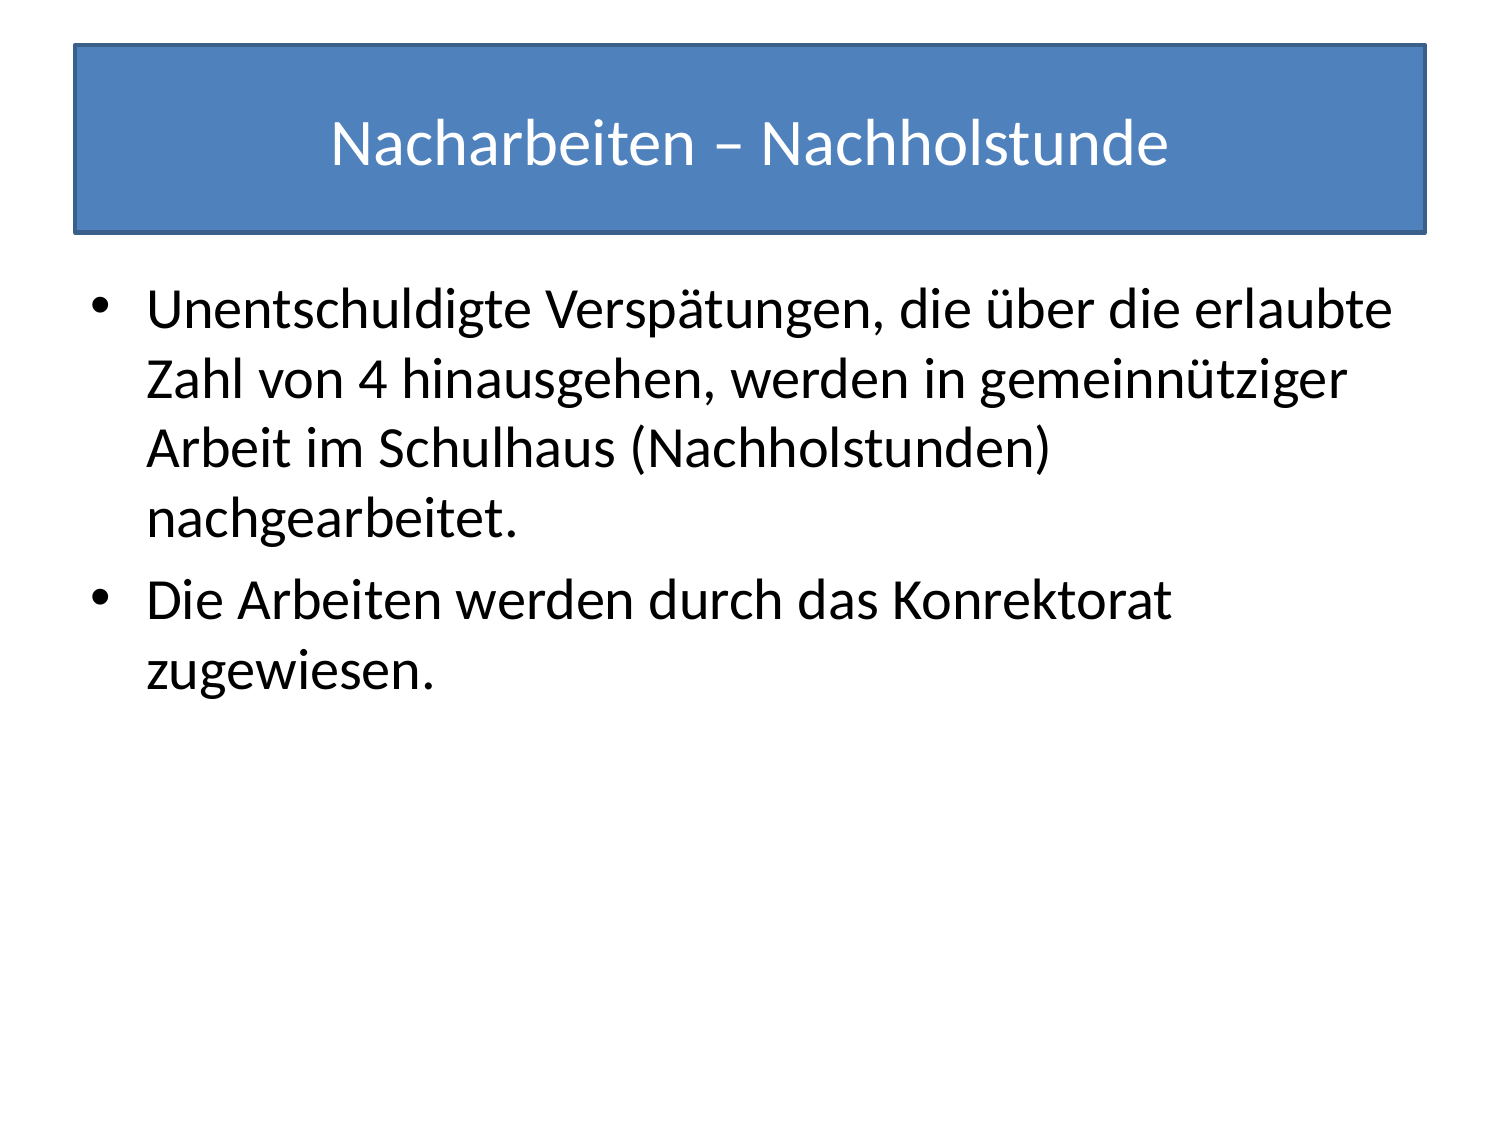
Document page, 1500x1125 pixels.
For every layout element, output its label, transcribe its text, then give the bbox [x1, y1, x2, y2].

title Nacharbeiten – Nachholstunde [73, 43, 1427, 235]
list Unentschuldigte Verspätungen, die über die erlaubte Zahl von 4 hinausgehen, werden in gemeinnütziger Arbeit im Schulhaus (Nachholstunden) nachgearbeitet. Die Arbeiten werden durch das Konrektorat zugewiesen. [75, 262, 1425, 1005]
